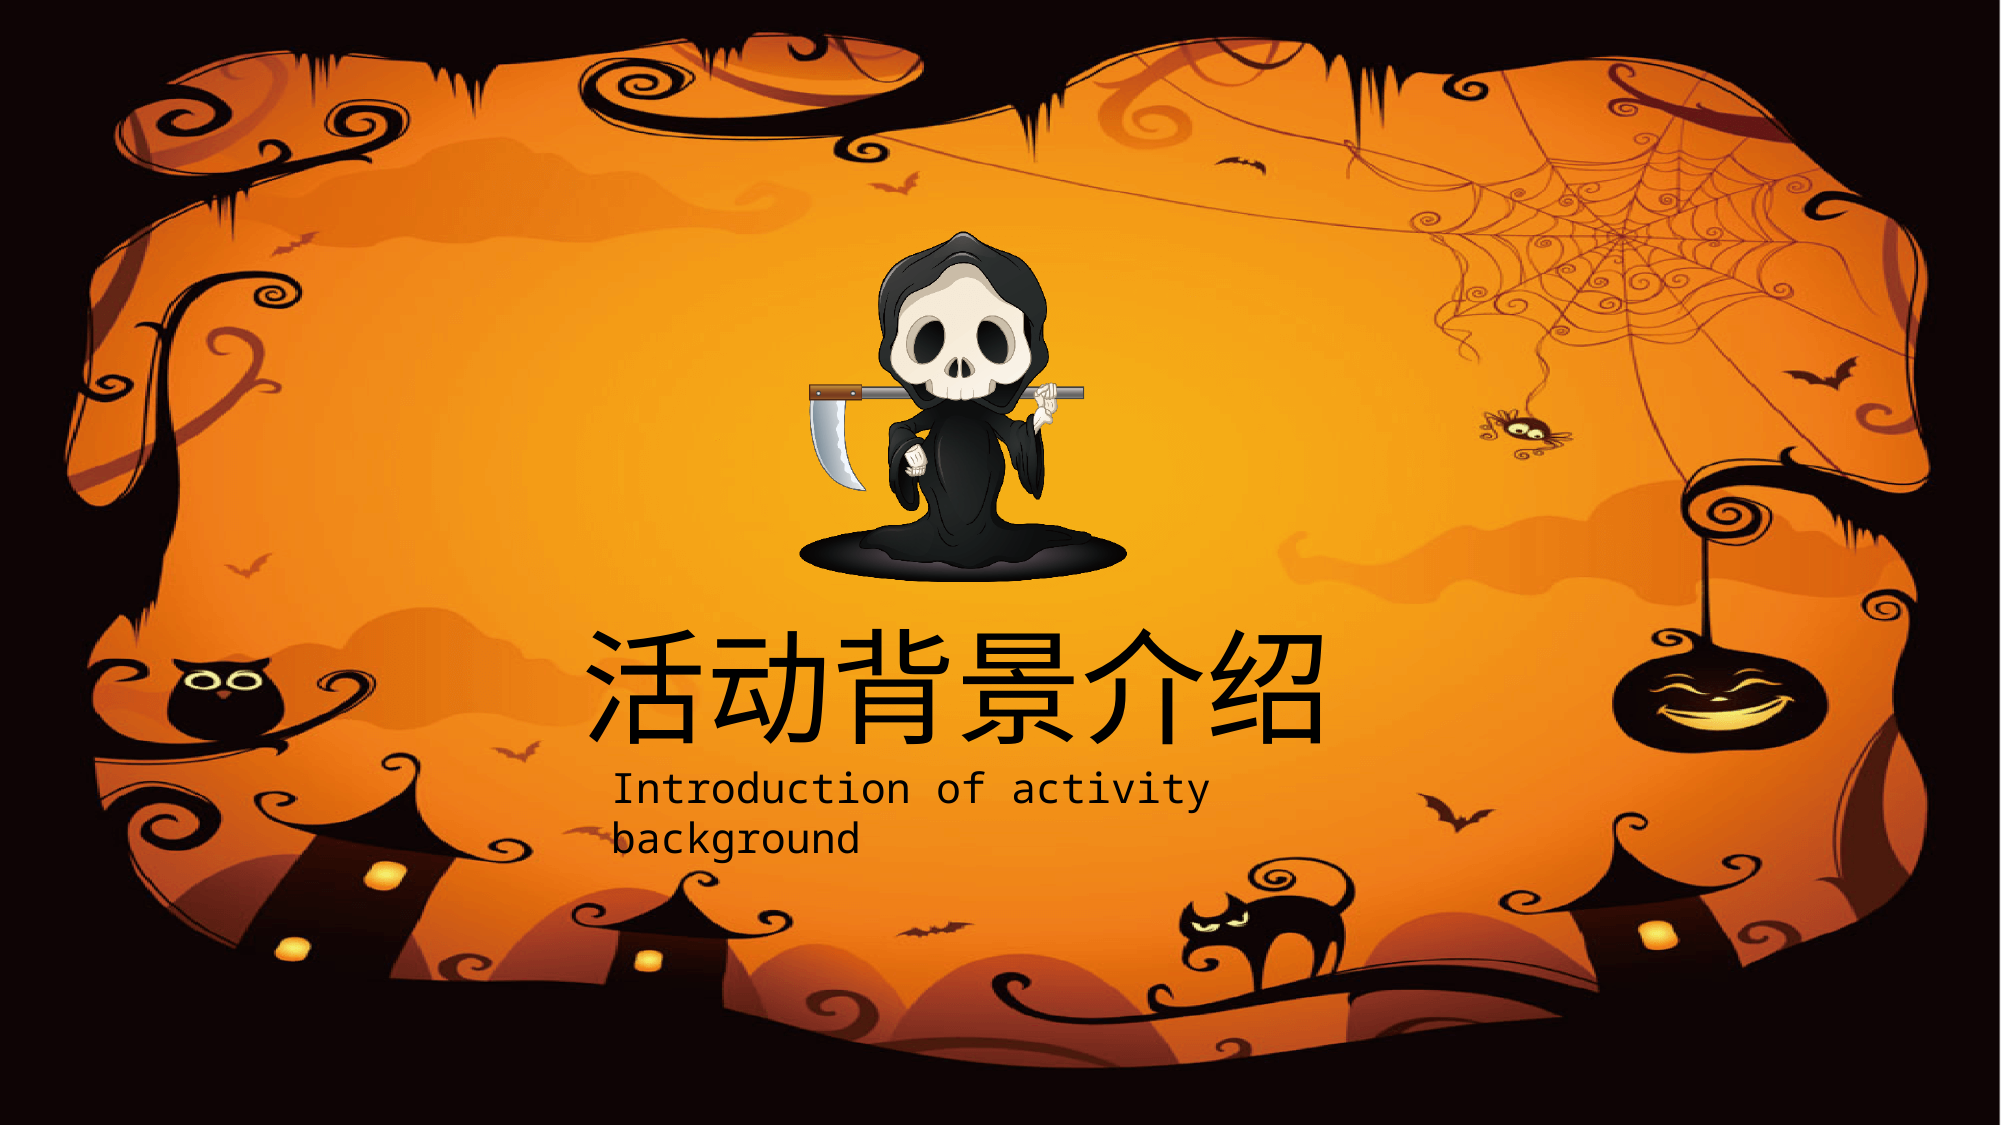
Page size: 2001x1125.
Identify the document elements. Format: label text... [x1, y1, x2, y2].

picture [0, 0, 2001, 1125]
text_box Introduction of activity background [596, 754, 1355, 869]
text_box 活动背景介绍 [446, 598, 1467, 769]
